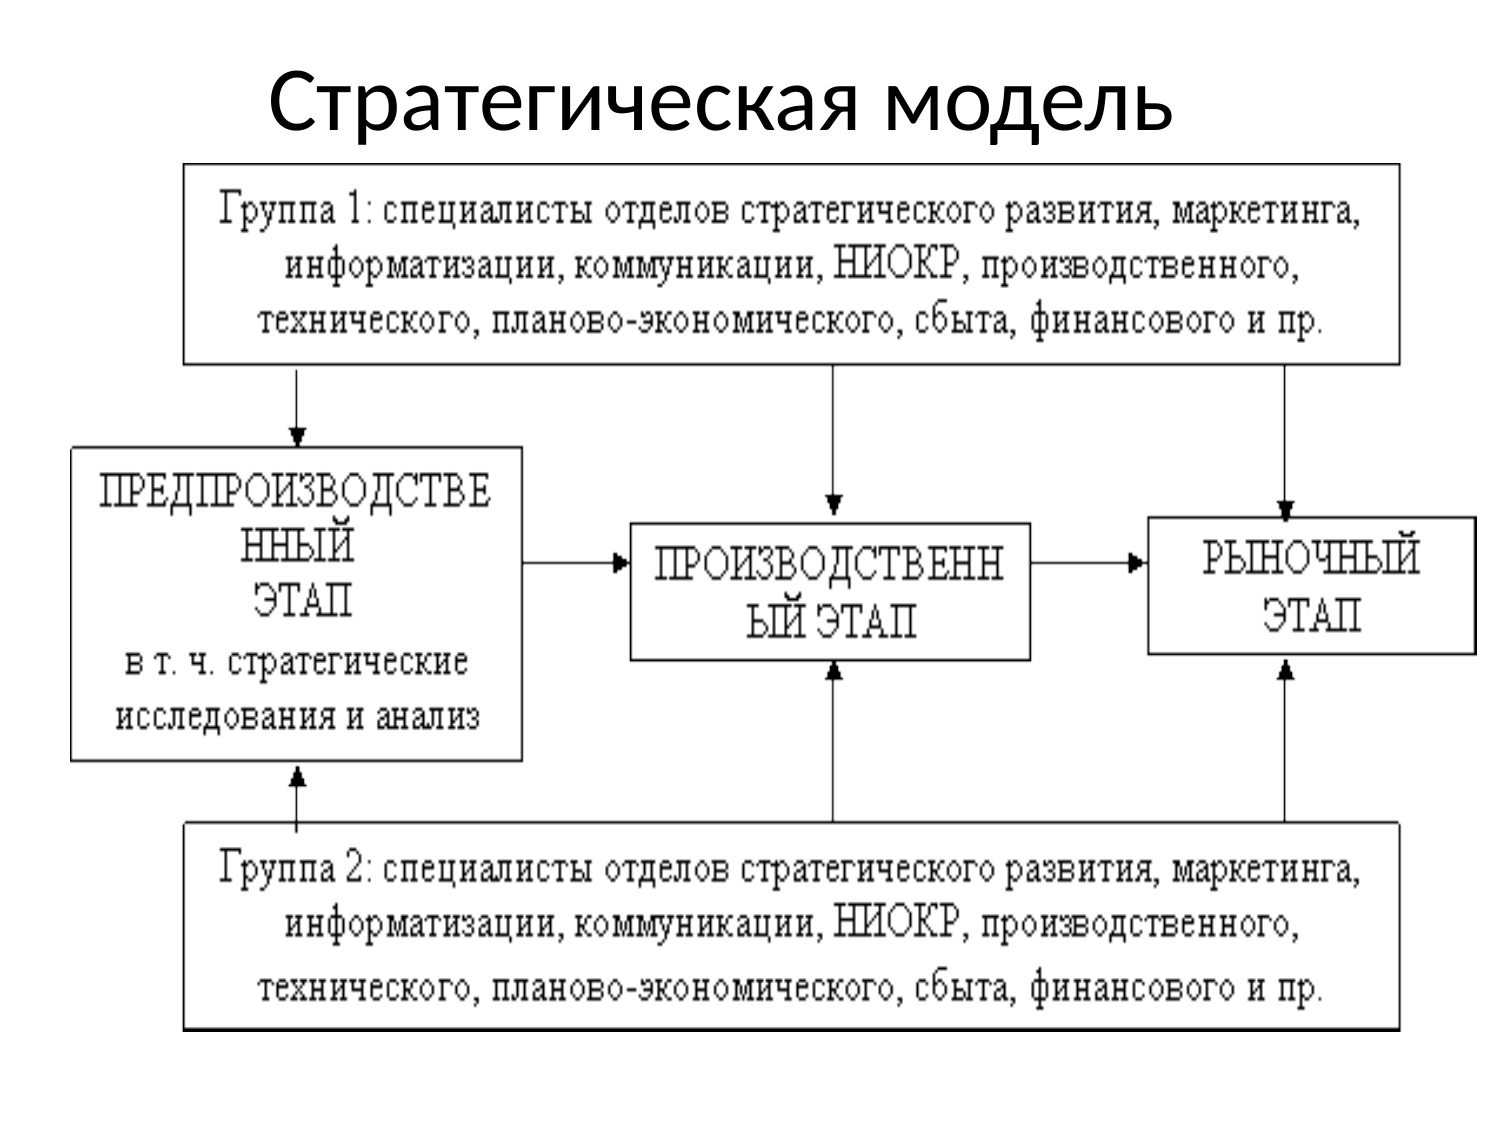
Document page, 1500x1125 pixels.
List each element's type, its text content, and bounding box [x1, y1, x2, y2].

title Стратегическая модель [46, 0, 1397, 188]
picture [70, 163, 1477, 1032]
